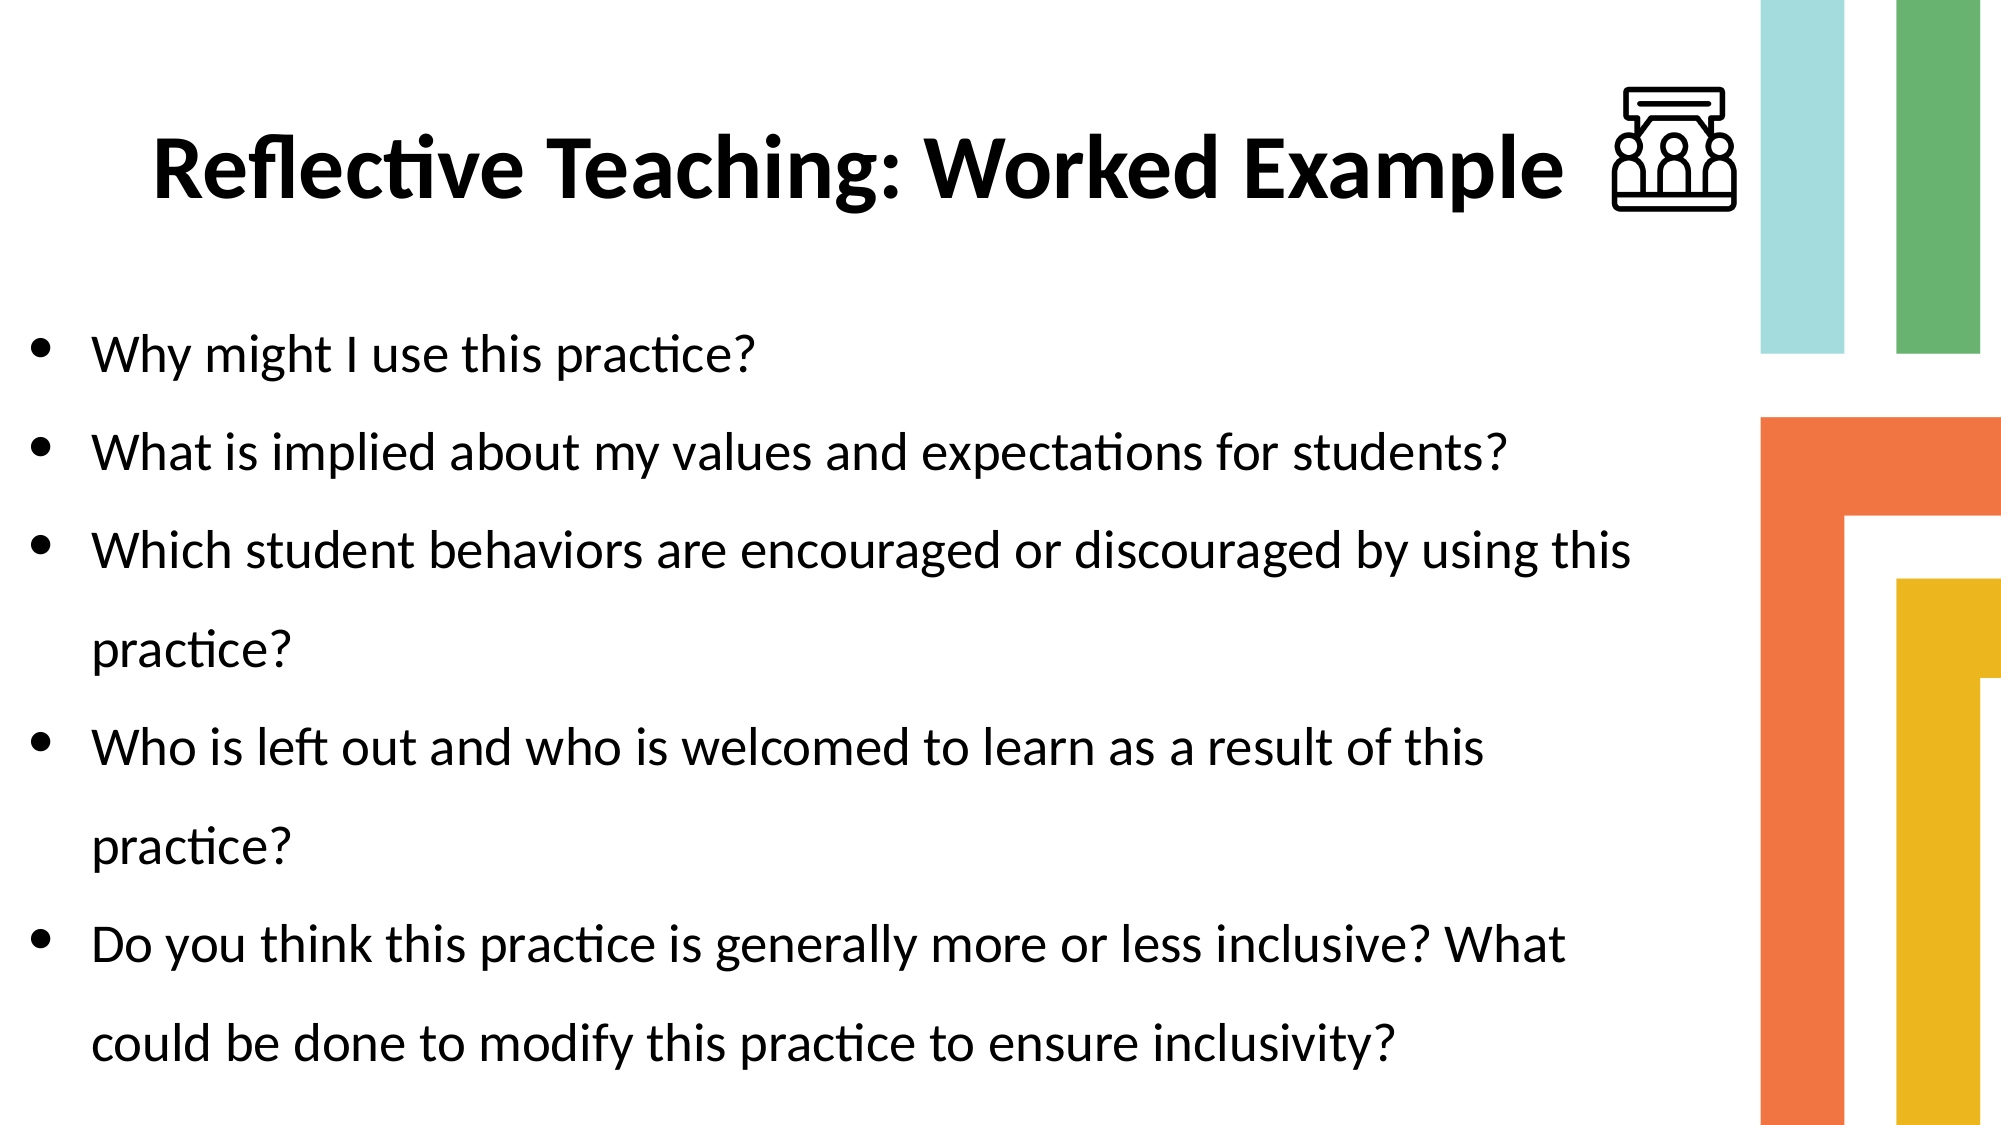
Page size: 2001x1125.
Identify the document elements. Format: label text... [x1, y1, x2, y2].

list Why might I use this practice? What is implied about my values and expectations for students? Which student behaviors are encouraged or discouraged by using this practice? Who is left out and who is welcomed to learn as a result of this practice? Do you think this practice is generally more or less inclusive? What could be done to modify this practice to ensure inclusivity? [0, 277, 1670, 1084]
picture [1603, 78, 1745, 221]
title Reflective Teaching: Worked Example [137, 59, 1753, 278]
picture [1758, 0, 2001, 1125]
